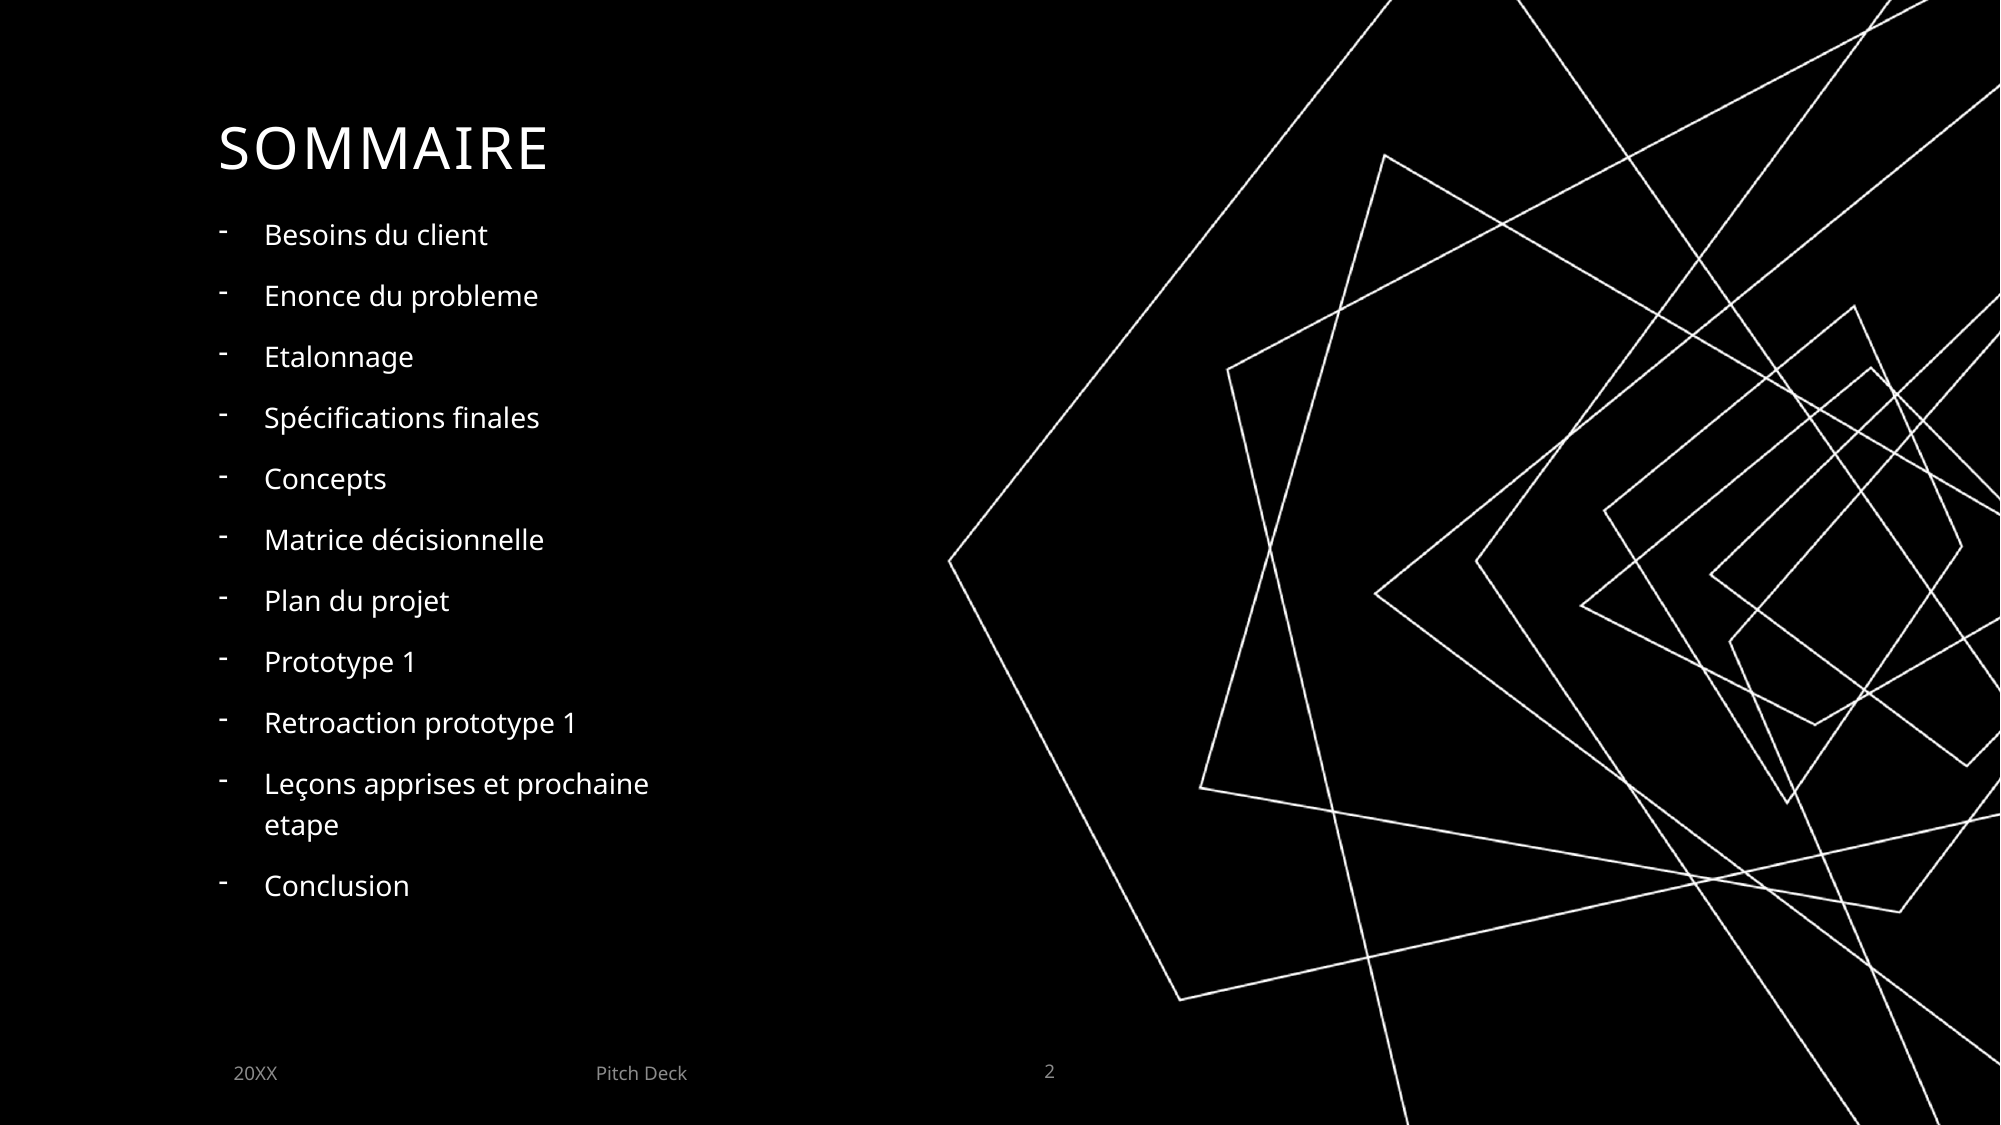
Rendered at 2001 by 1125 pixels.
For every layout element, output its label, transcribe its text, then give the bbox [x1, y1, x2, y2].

picture [900, 0, 2000, 1125]
footer Pitch Deck [437, 1042, 846, 1103]
title Sommaire [203, 0, 725, 190]
list Besoins du client Enonce du probleme Etalonnage Spécifications finales Concepts Matrice décisionnelle Plan du projet Prototype 1 Retroaction prototype 1 Leçons apprises et prochaine etape Conclusion [203, 202, 739, 912]
slide_number 20XX [218, 1042, 381, 1103]
slide_number 2 [908, 1042, 1071, 1103]
